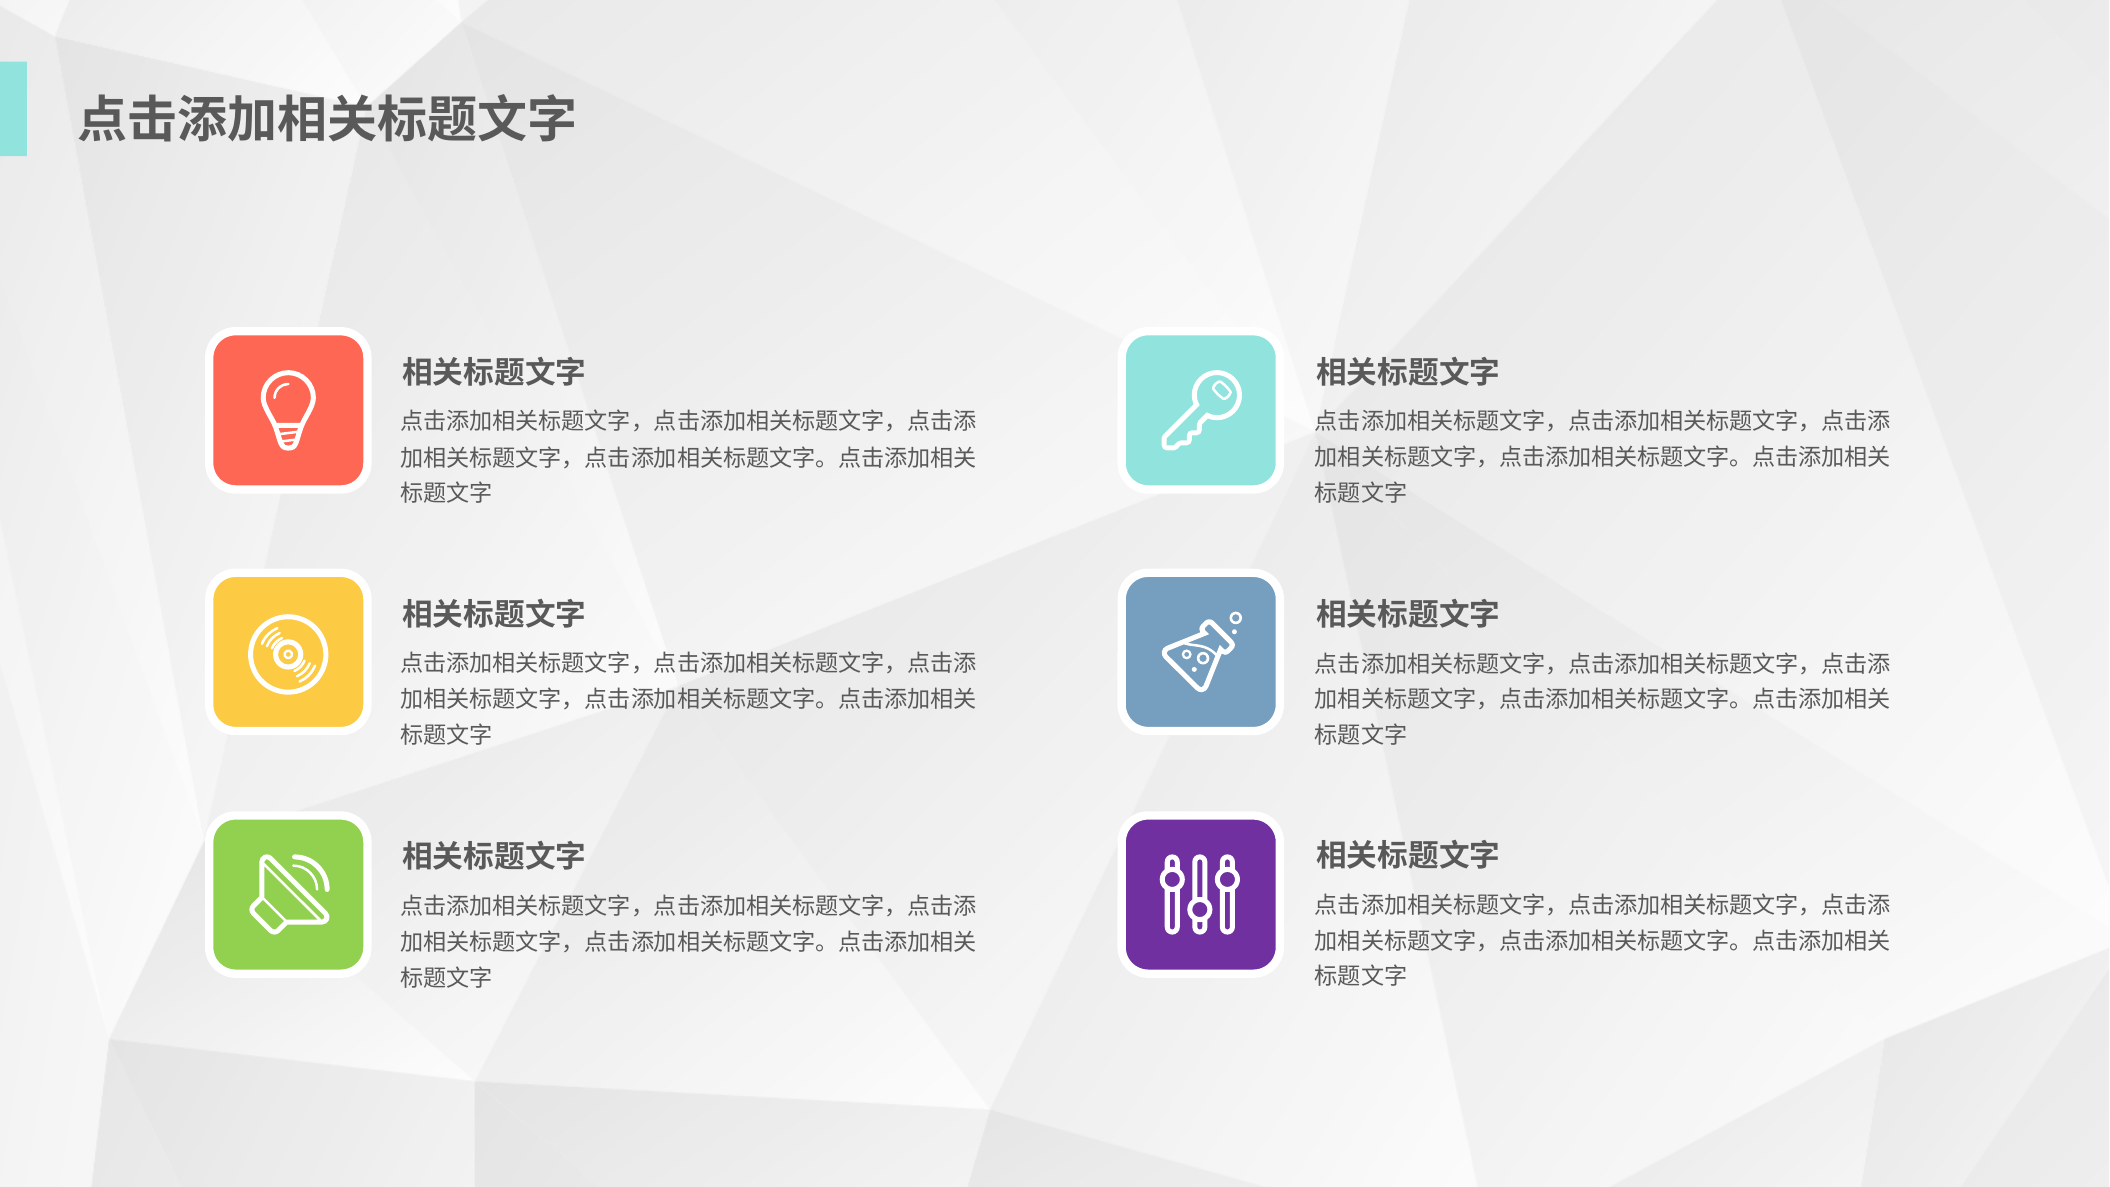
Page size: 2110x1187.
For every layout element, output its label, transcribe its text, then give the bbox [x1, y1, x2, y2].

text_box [386, 575, 1009, 758]
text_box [386, 334, 1009, 516]
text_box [209, 331, 368, 490]
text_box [386, 818, 1009, 1000]
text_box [1300, 576, 1914, 758]
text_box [1300, 334, 1914, 516]
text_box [1300, 817, 1914, 999]
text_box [1121, 331, 1280, 490]
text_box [209, 572, 368, 732]
text_box 点击添加相关标题文字 [62, 61, 593, 155]
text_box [209, 815, 368, 974]
picture [0, 0, 2110, 1187]
text_box [0, 61, 28, 157]
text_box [1121, 572, 1280, 732]
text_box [1121, 815, 1280, 974]
